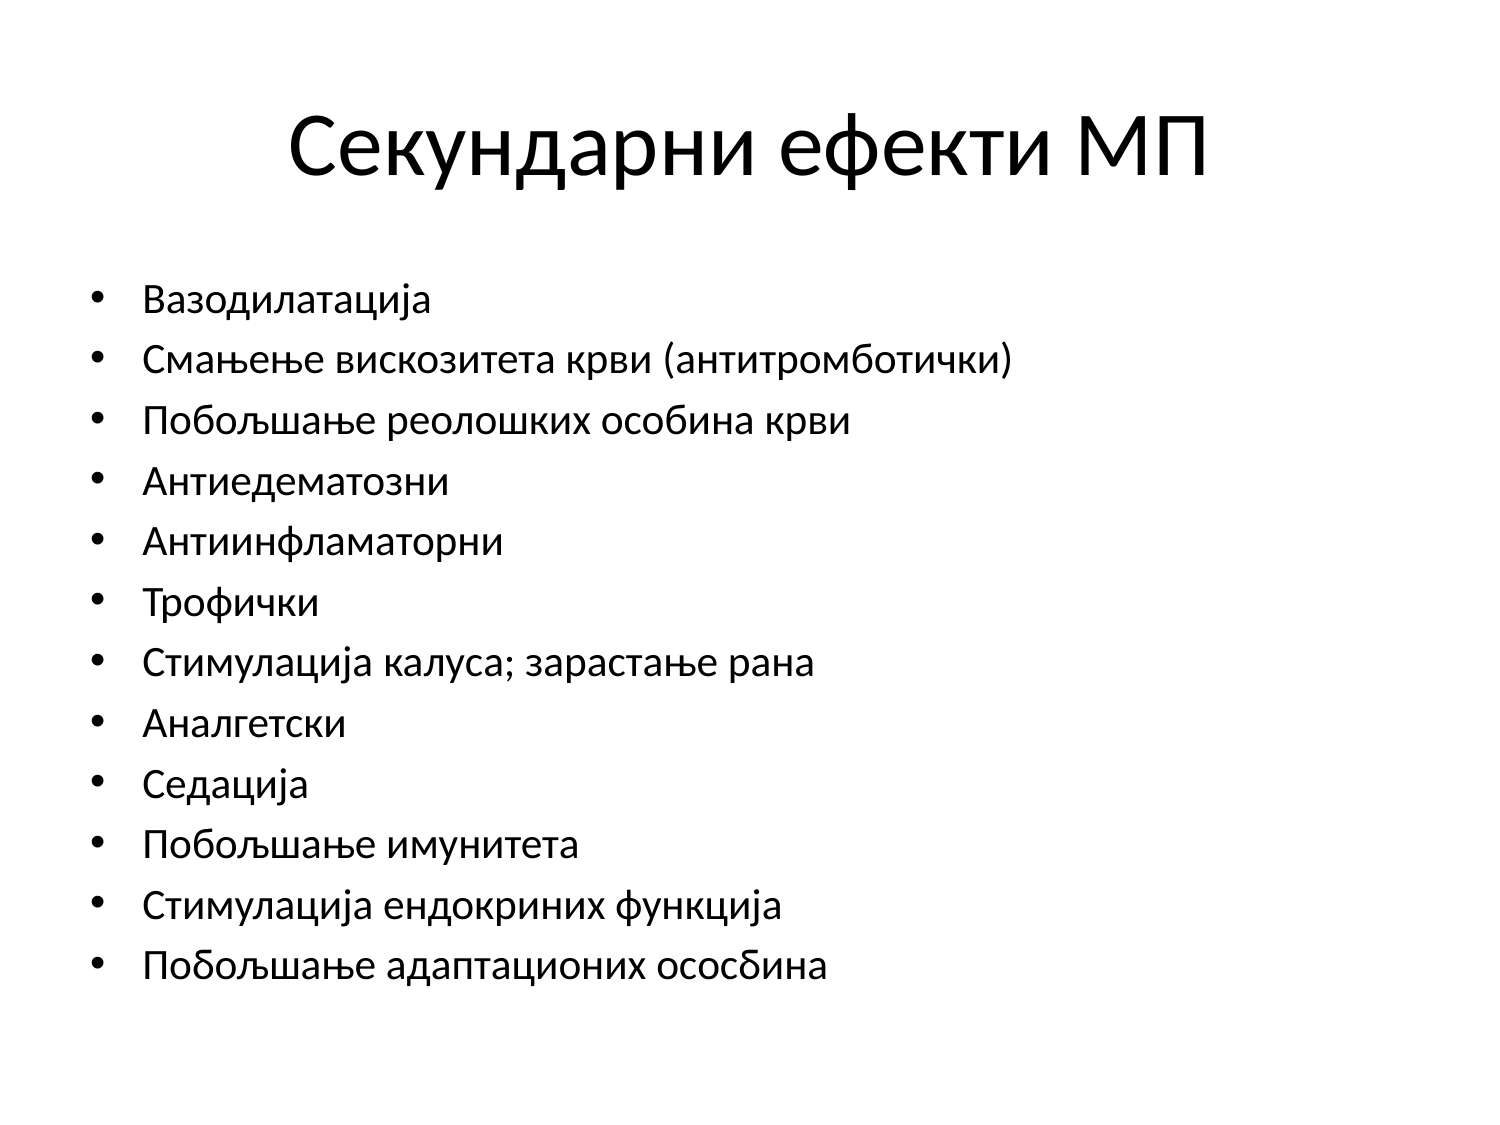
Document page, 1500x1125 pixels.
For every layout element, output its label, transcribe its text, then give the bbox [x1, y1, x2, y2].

list Вазодилатација Смањење вискозитета крви (антитромботички) Побољшање реолошких особина крви Антиедематозни Антиинфламаторни Трофички Стимулација калуса; зарастање рана Аналгетски Седација Побољшање имунитета Стимулација ендокриних функција Побољшање адаптационих ососбина [75, 262, 1425, 1005]
title Секундарни ефекти МП [75, 45, 1425, 233]
